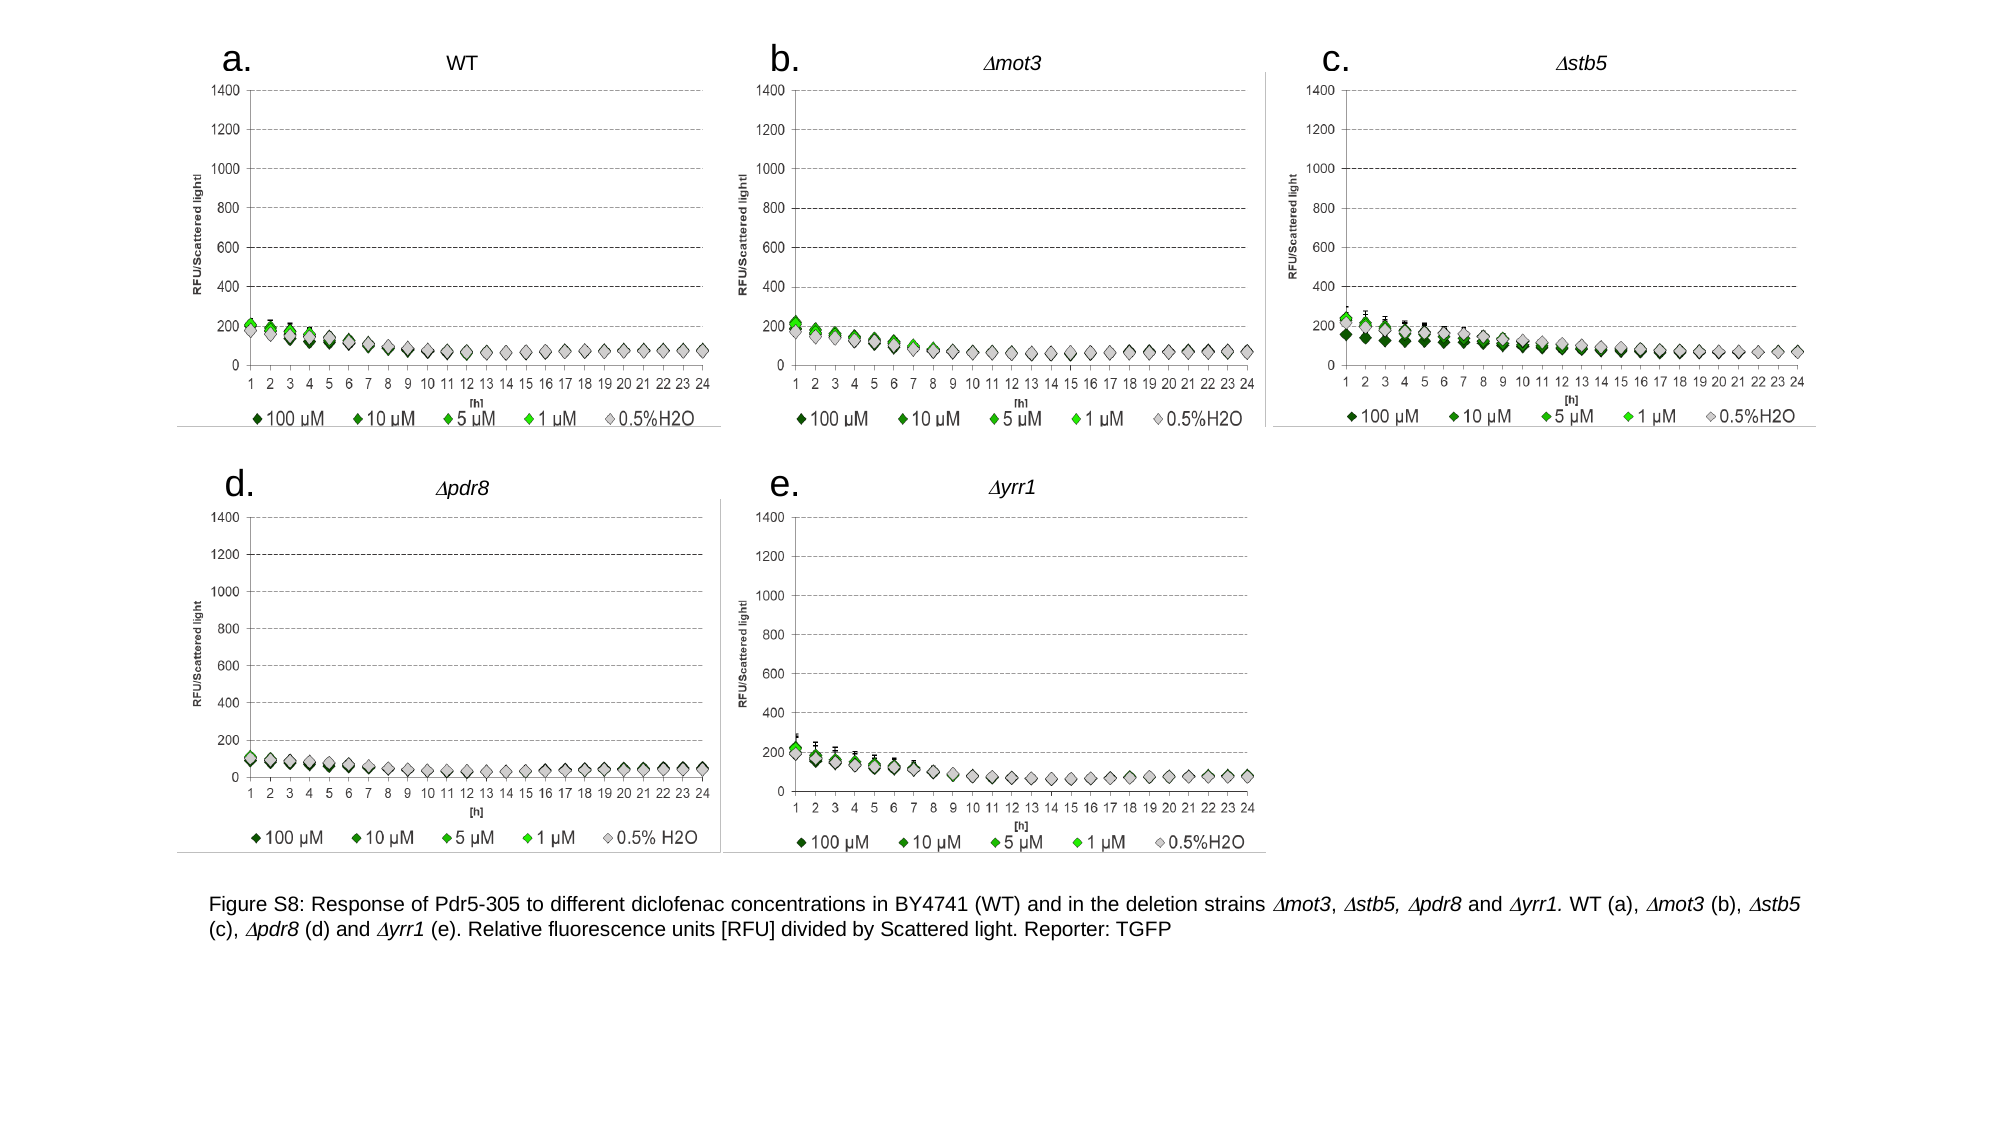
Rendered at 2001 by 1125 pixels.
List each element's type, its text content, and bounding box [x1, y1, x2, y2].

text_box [177, 26, 1816, 853]
text_box Figure S8: Response of Pdr5-305 to different diclofenac concentrations in BY4741 (WT) and in the deletion strains Dmot3, Dstb5, Dpdr8 and Dyrr1. WT (a), Dmot3 (b), Dstb5 (c), Dpdr8 (d) and Dyrr1 (e). Relative fluorescence units [RFU] divided by Scattered light. Reporter: TGFP [193, 883, 1816, 949]
